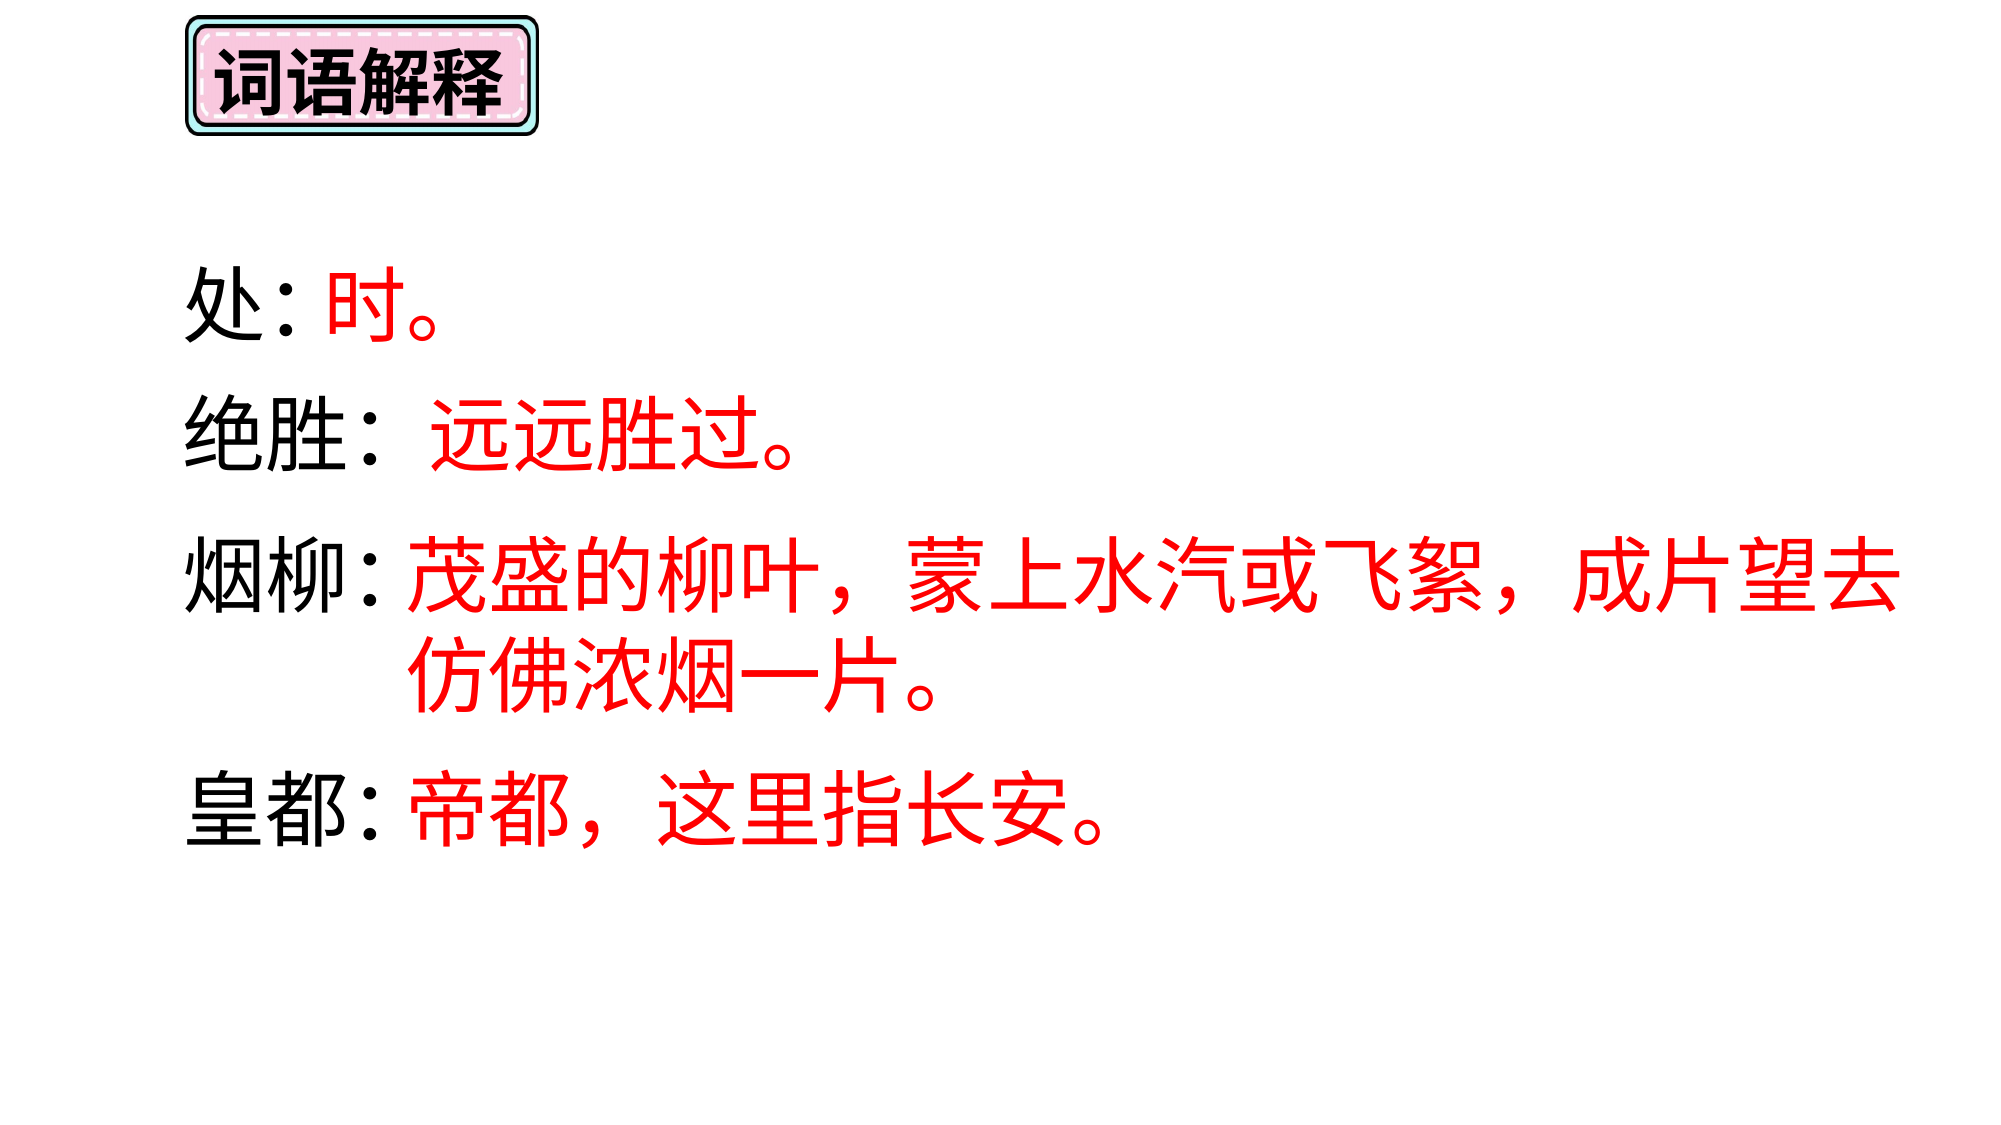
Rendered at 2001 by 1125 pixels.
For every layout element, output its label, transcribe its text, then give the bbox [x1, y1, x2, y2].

text_box 时。 [308, 246, 1811, 361]
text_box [185, 15, 539, 136]
text_box 皇都： [167, 750, 390, 865]
text_box 帝都，这里指长安。 [390, 750, 1797, 865]
text_box 处： [167, 246, 308, 361]
text_box 烟柳： [167, 515, 390, 631]
text_box 茂盛的柳叶，蒙上水汽或飞絮，成片望去仿佛浓烟一片。 [390, 515, 1926, 731]
text_box 绝胜： [167, 375, 414, 490]
text_box 远远胜过。 [414, 375, 1551, 490]
